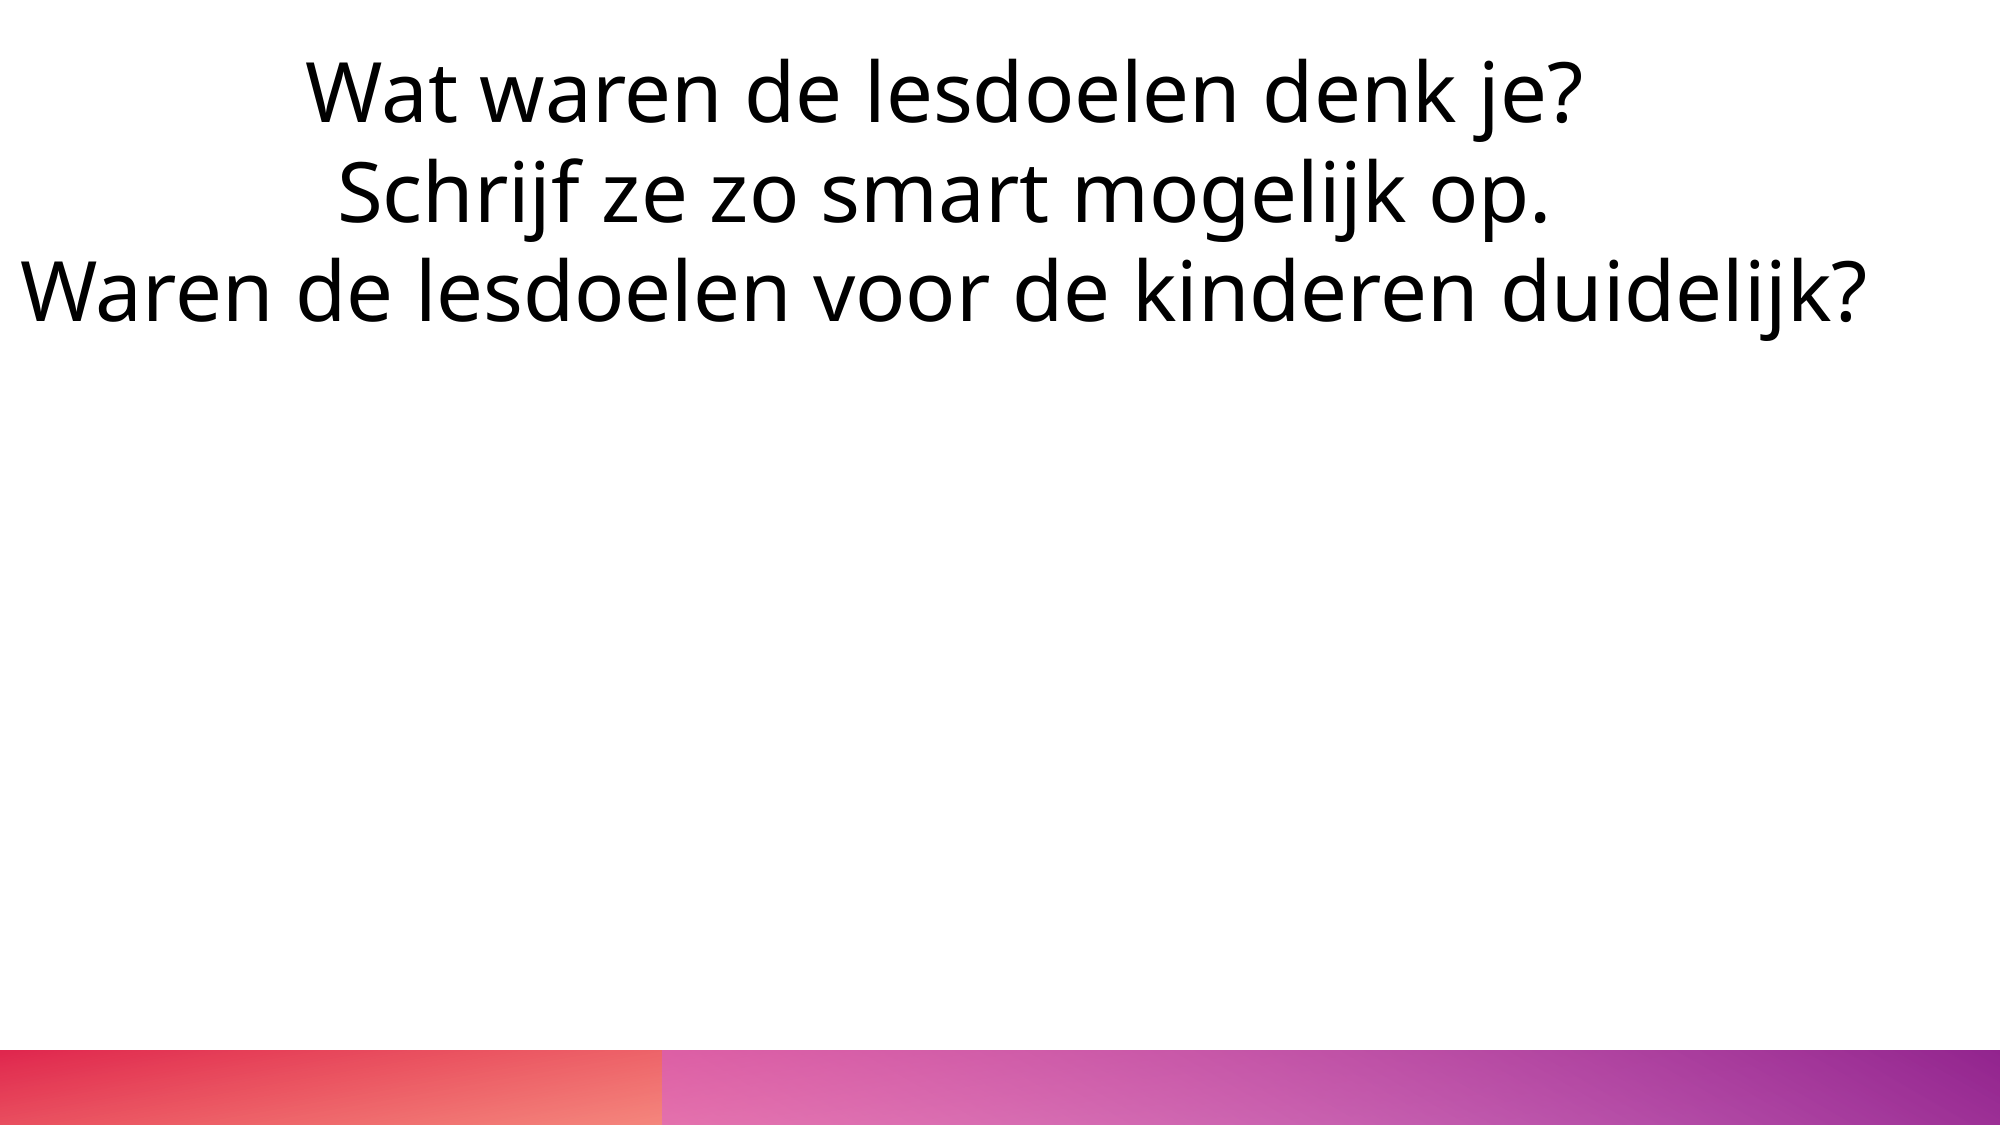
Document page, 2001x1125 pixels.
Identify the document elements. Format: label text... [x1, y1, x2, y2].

text_box Wat waren de lesdoelen denk je? Schrijf ze zo smart mogelijk op. Waren de lesdoelen voor de kinderen duidelijk? [5, 31, 1885, 347]
